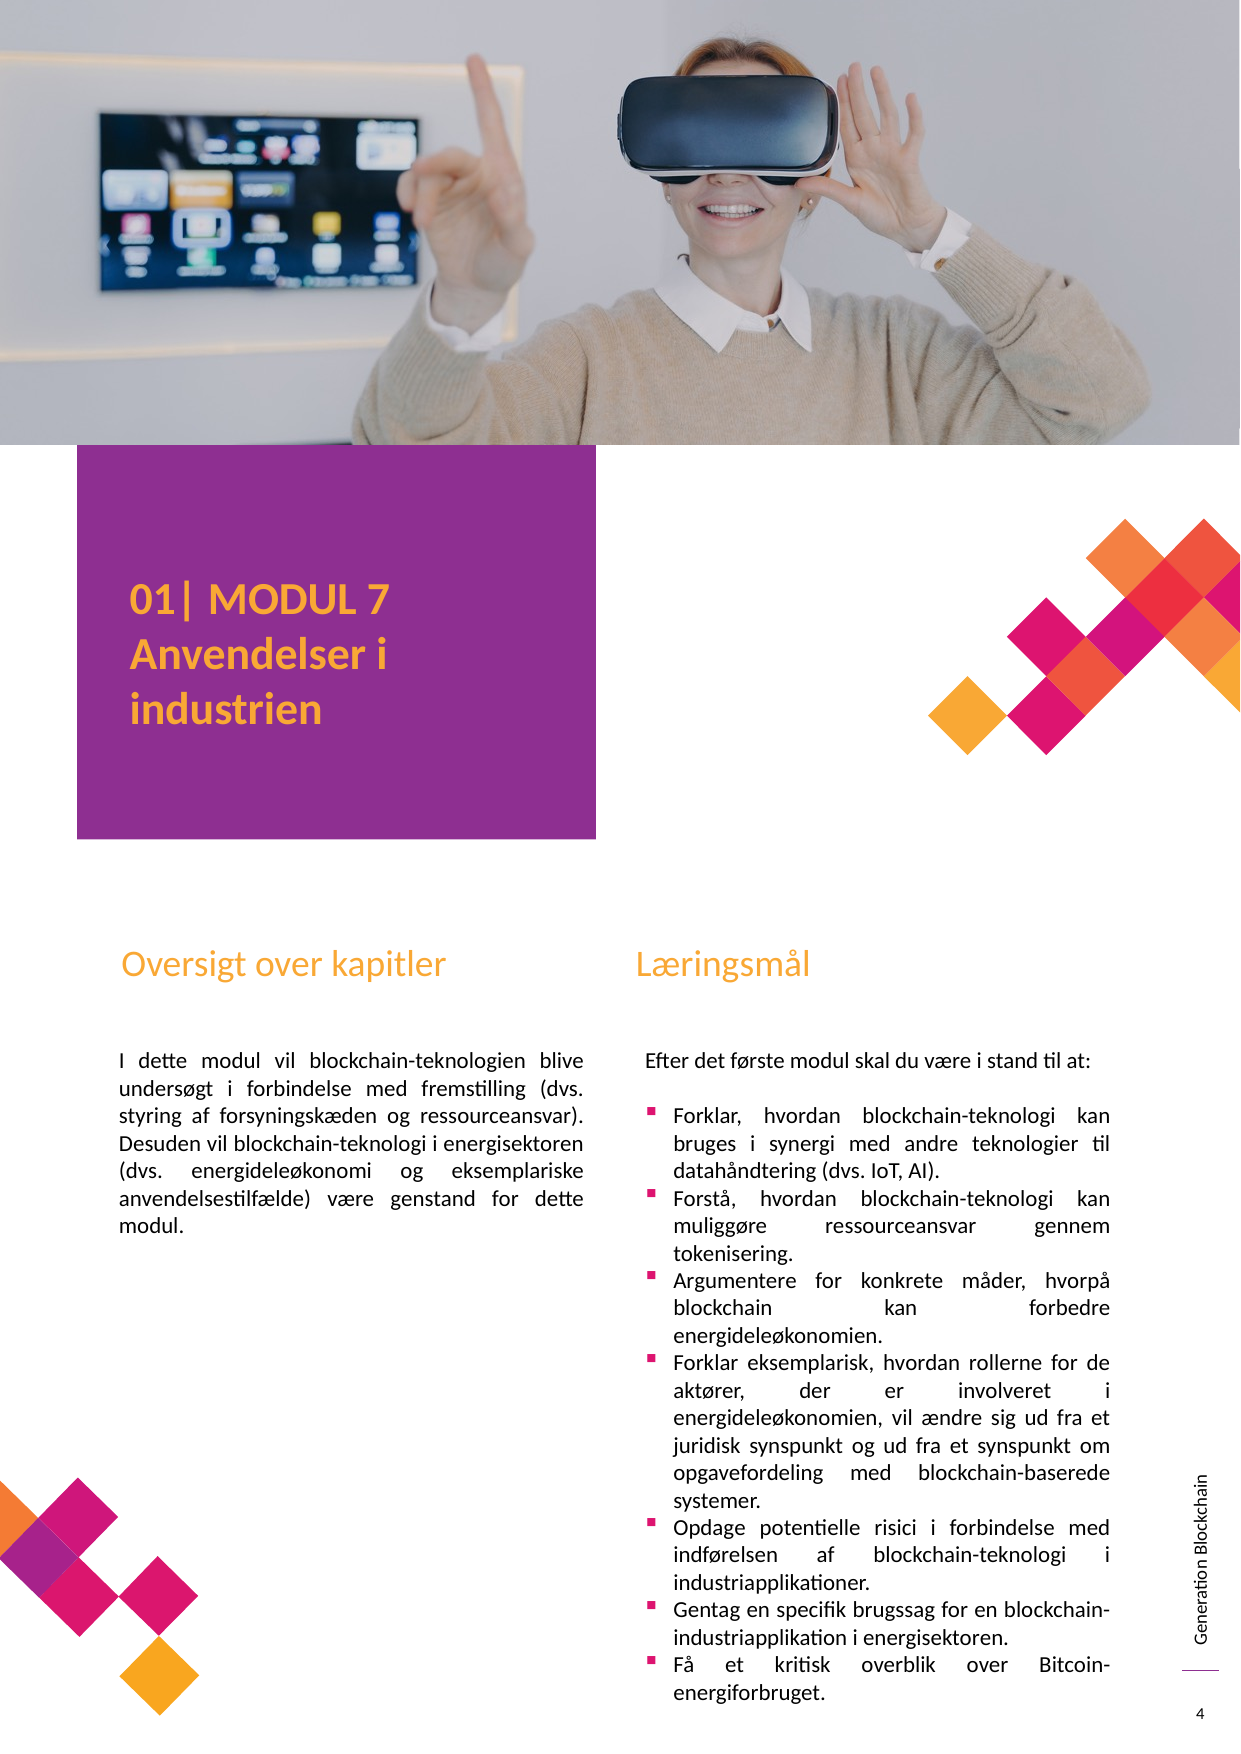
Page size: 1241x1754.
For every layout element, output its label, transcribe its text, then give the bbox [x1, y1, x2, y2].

list I dette modul vil blockchain-teknologien blive undersøgt i forbindelse med fremstilling (dvs. styring af forsyningskæden og ressourceansvar). Desuden vil blockchain-teknologi i energisektoren (dvs. energideleøkonomi og eksemplariske anvendelsestilfælde) være genstand for dette modul. [104, 1038, 600, 1285]
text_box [939, 518, 1241, 756]
list 01| MODUL 7 Anvendelser i industrien [114, 561, 590, 849]
text_box Læringsmål [621, 931, 1117, 1002]
picture [0, 0, 1241, 445]
slide_number 4 [1169, 1674, 1231, 1751]
text_box Oversigt over kapitler [106, 931, 602, 1002]
list Efter det første modul skal du være i stand til at: Forklar, hvordan blockchain-teknologi kan bruges i synergi med andre teknologier til datahåndtering (dvs. IoT, AI). Forstå, hvordan blockchain-teknologi kan muliggøre ressourceansvar gennem tokenisering. Argumentere for konkrete måder, hvorpå blockchain kan forbedre energideleøkonomien. Forklar eksemplarisk, hvordan rollerne for de aktører, der er involveret i energideleøkonomien, vil ændre sig ud fra et juridisk synspunkt og ud fra et synspunkt om opgavefordeling med blockchain-baserede systemer. Opdage potentielle risici i forbindelse med indførelsen af blockchain-teknologi i industriapplikationer. Gentag en specifik brugssag for en blockchain-industriapplikation i energisektoren. Få et kritisk overblik over Bitcoin-energiforbruget. [630, 1038, 1126, 1614]
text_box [0, 1489, 199, 1704]
